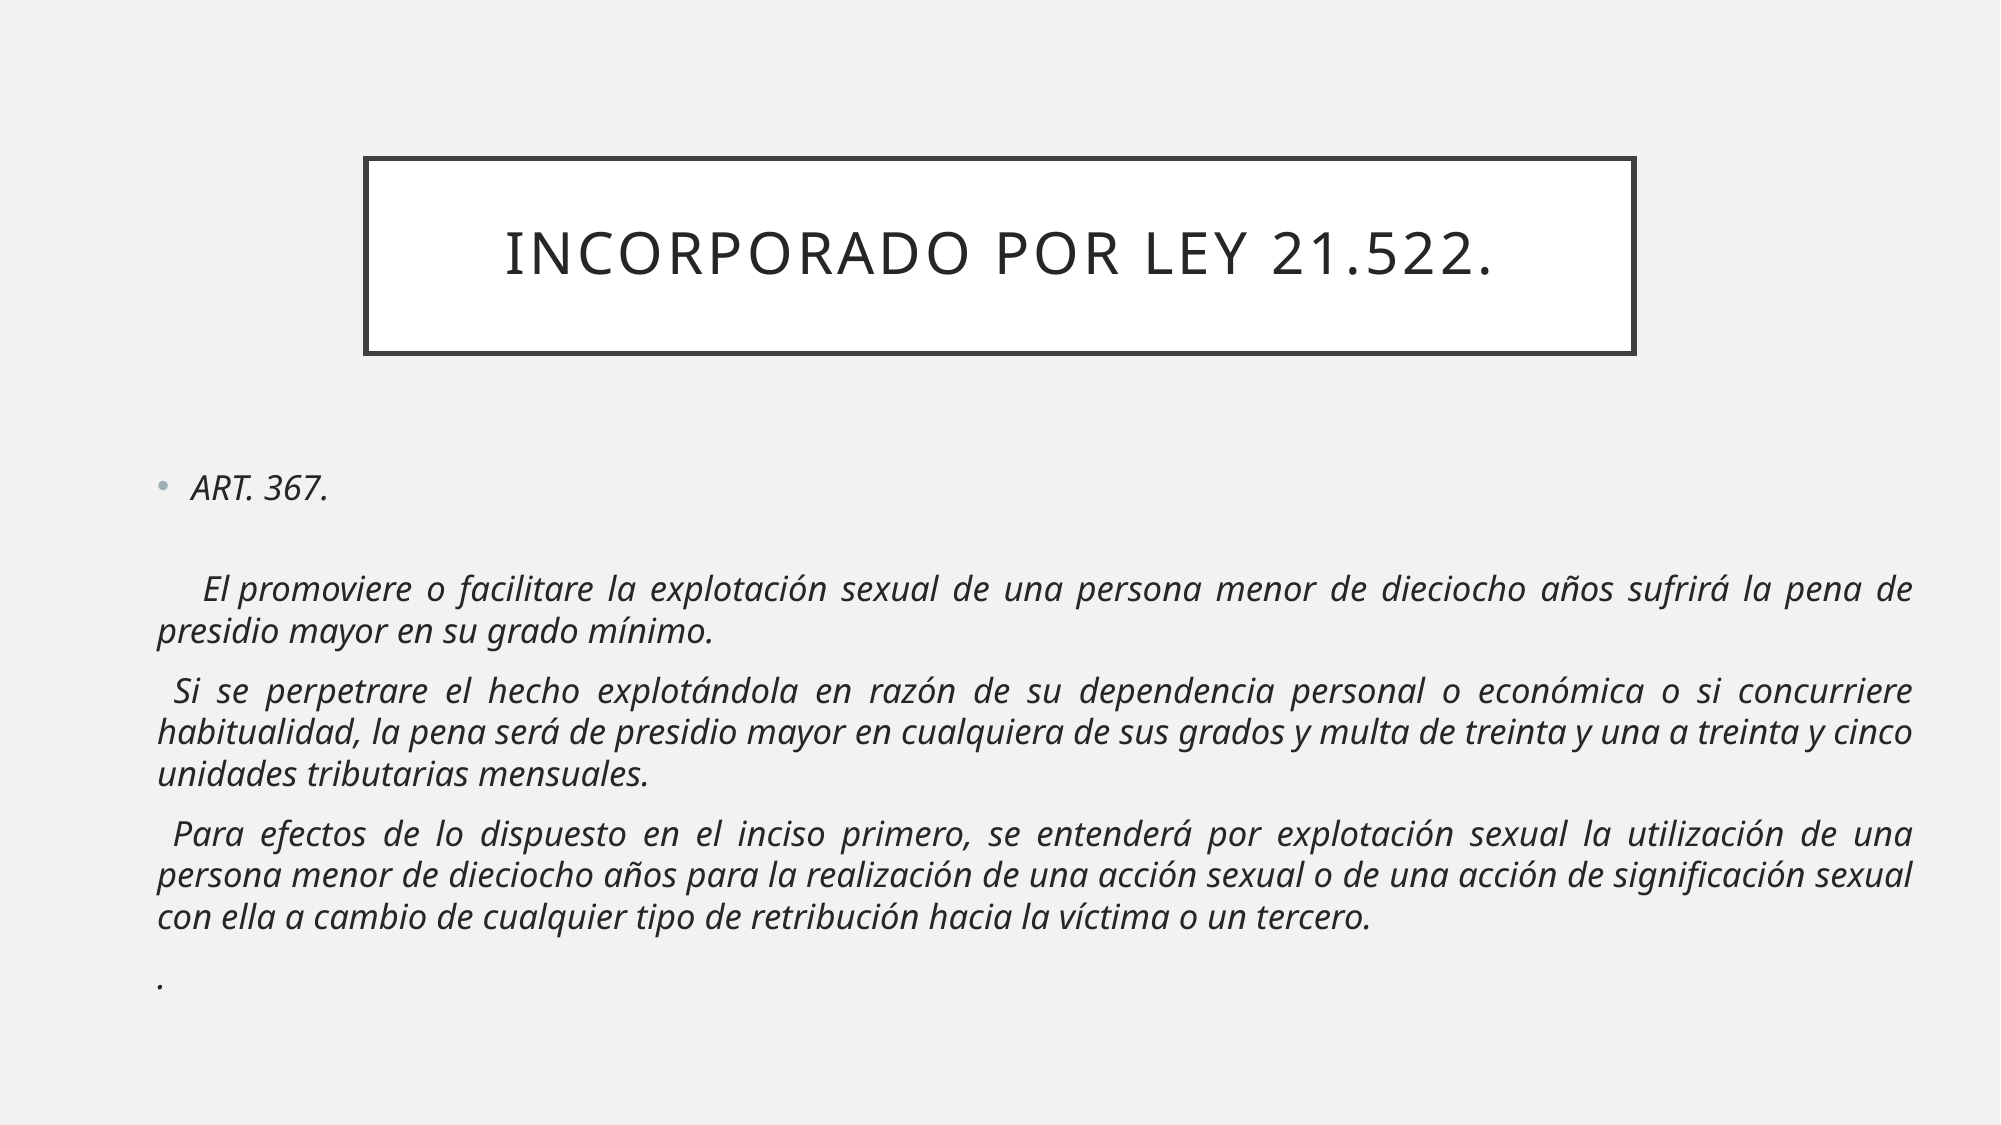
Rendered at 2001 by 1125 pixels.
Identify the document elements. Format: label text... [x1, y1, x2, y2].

title Incorporado por ley 21.522. [363, 156, 1637, 356]
list ART. 367. El promoviere o facilitare la explotación sexual de una persona menor de dieciocho años sufrirá la pena de presidio mayor en su grado mínimo. Si se perpetrare el hecho explotándola en razón de su dependencia personal o económica o si concurriere habitualidad, la pena será de presidio mayor en cualquiera de sus grados y multa de treinta y una a treinta y cinco unidades tributarias mensuales. Para efectos de lo dispuesto en el inciso primero, se entenderá por explotación sexual la utilización de una persona menor de dieciocho años para la realización de una acción sexual o de una acción de significación sexual con ella a cambio de cualquier tipo de retribución hacia la víctima o un tercero. . [142, 457, 1929, 1008]
